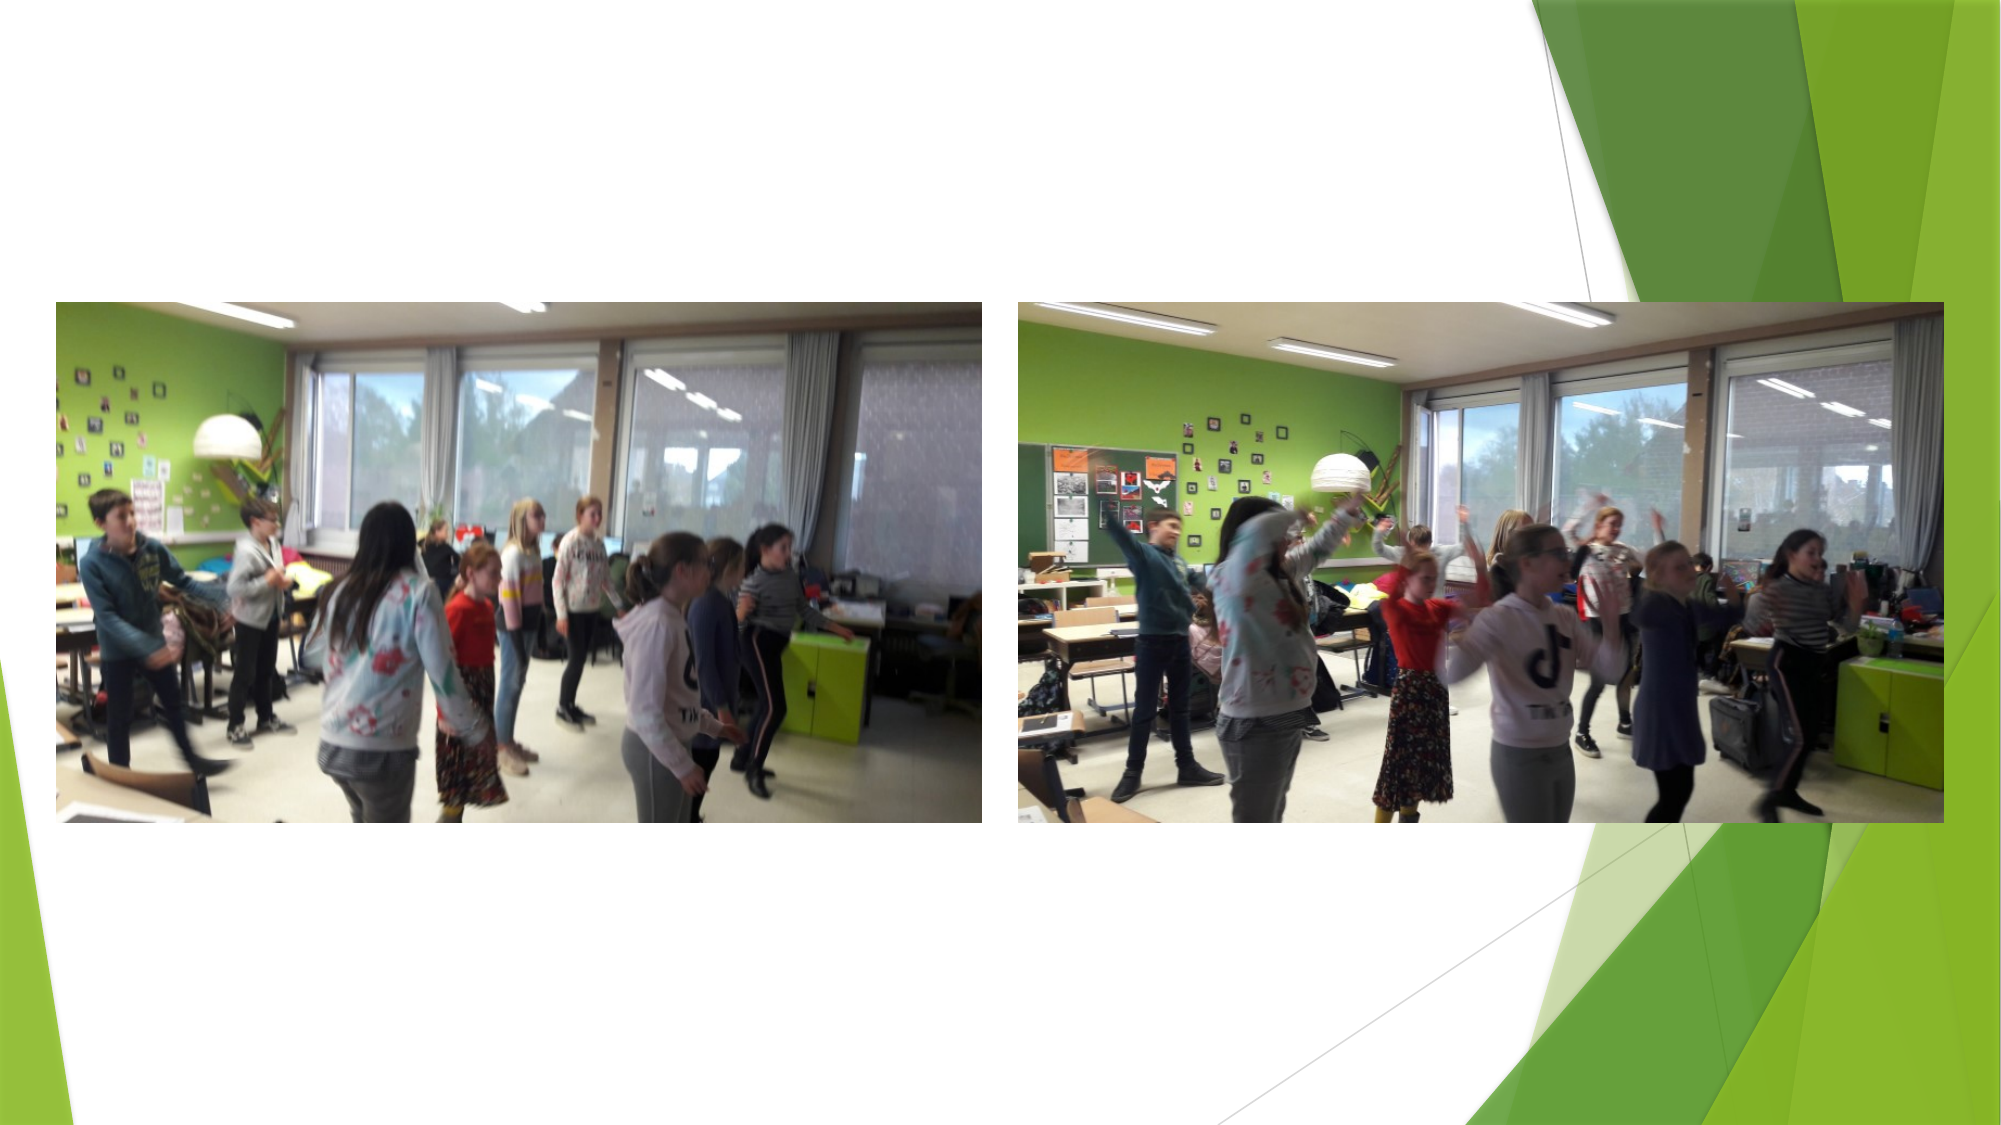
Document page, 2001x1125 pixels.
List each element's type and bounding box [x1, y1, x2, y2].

picture [1018, 301, 1945, 824]
picture [55, 301, 982, 824]
